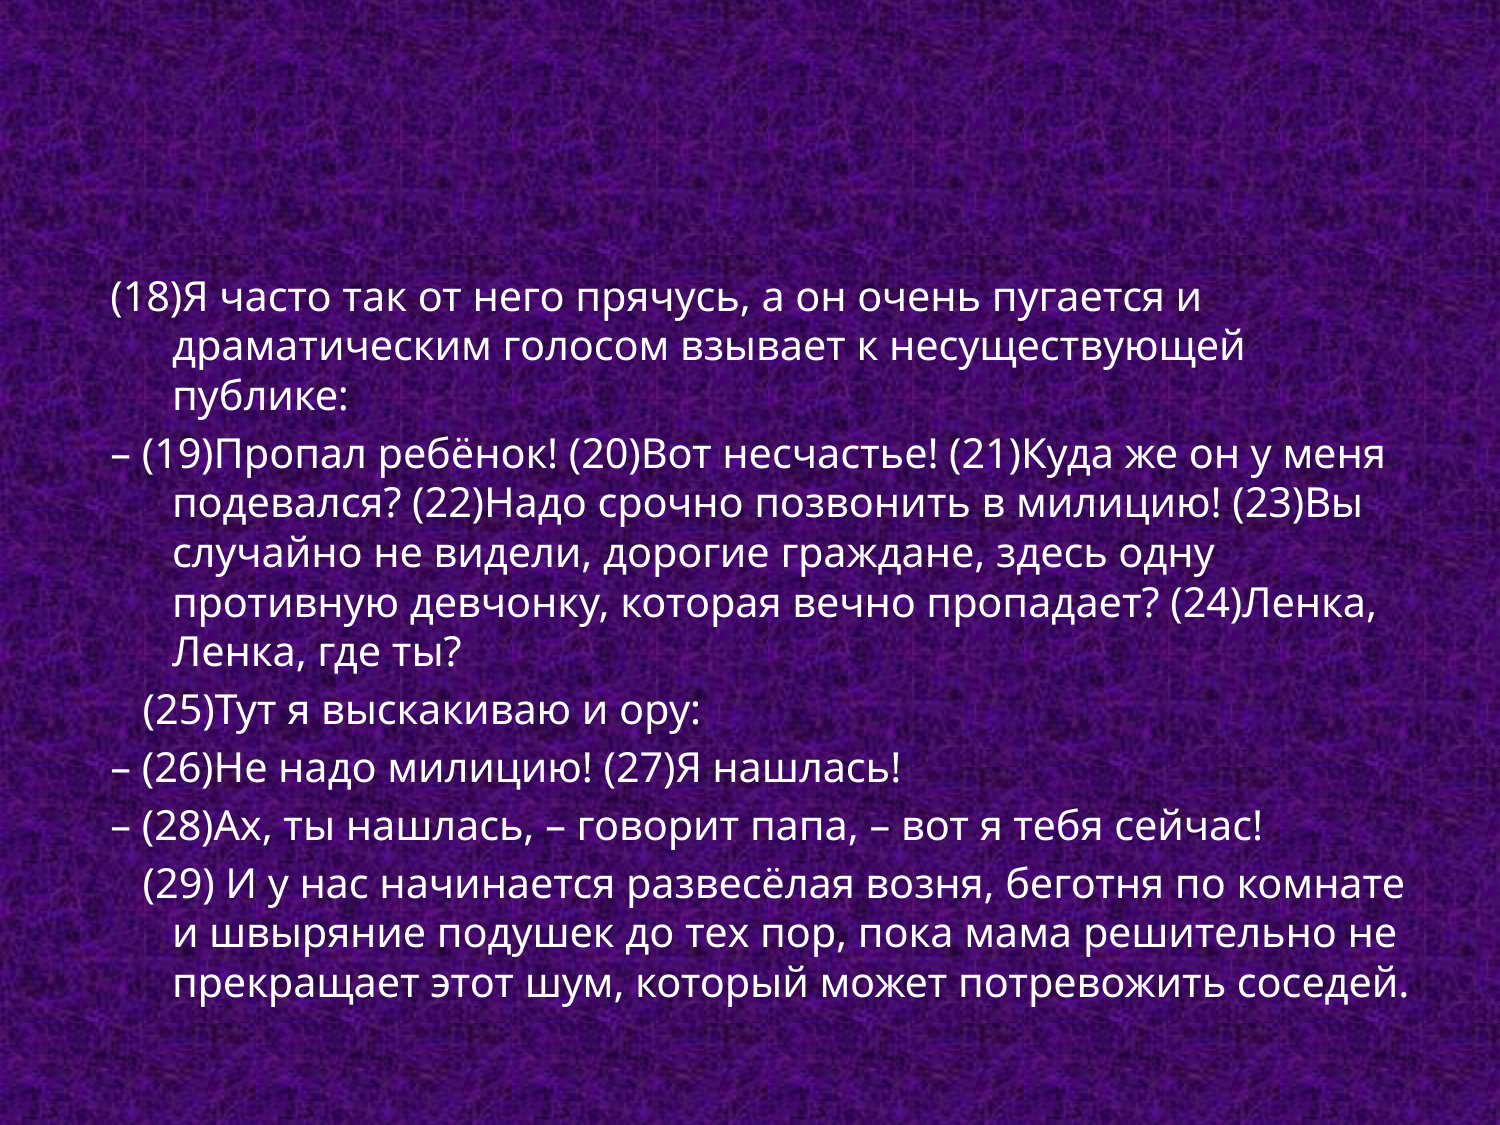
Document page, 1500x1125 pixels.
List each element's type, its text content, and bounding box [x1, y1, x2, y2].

list (18)Я часто так от него прячусь, а он очень пугается и драматическим голосом взывает к несуществующей публике: – (19)Пропал ребёнок! (20)Вот несчастье! (21)Куда же он у меня подевался? (22)Надо срочно позвонить в милицию! (23)Вы случайно не видели, дорогие граждане, здесь одну противную девчонку, которая вечно пропадает? (24)Ленка, Ленка, где ты? (25)Тут я выскакиваю и ору: – (26)Не надо милицию! (27)Я нашлась! – (28)Ах, ты нашлась, – говорит папа, – вот я тебя сейчас! (29) И у нас начинается развесёлая возня, беготня по комнате и швыряние подушек до тех пор, пока мама решительно не прекращает этот шум, который может потревожить соседей. [75, 262, 1425, 1035]
picture [0, 0, 1500, 1125]
